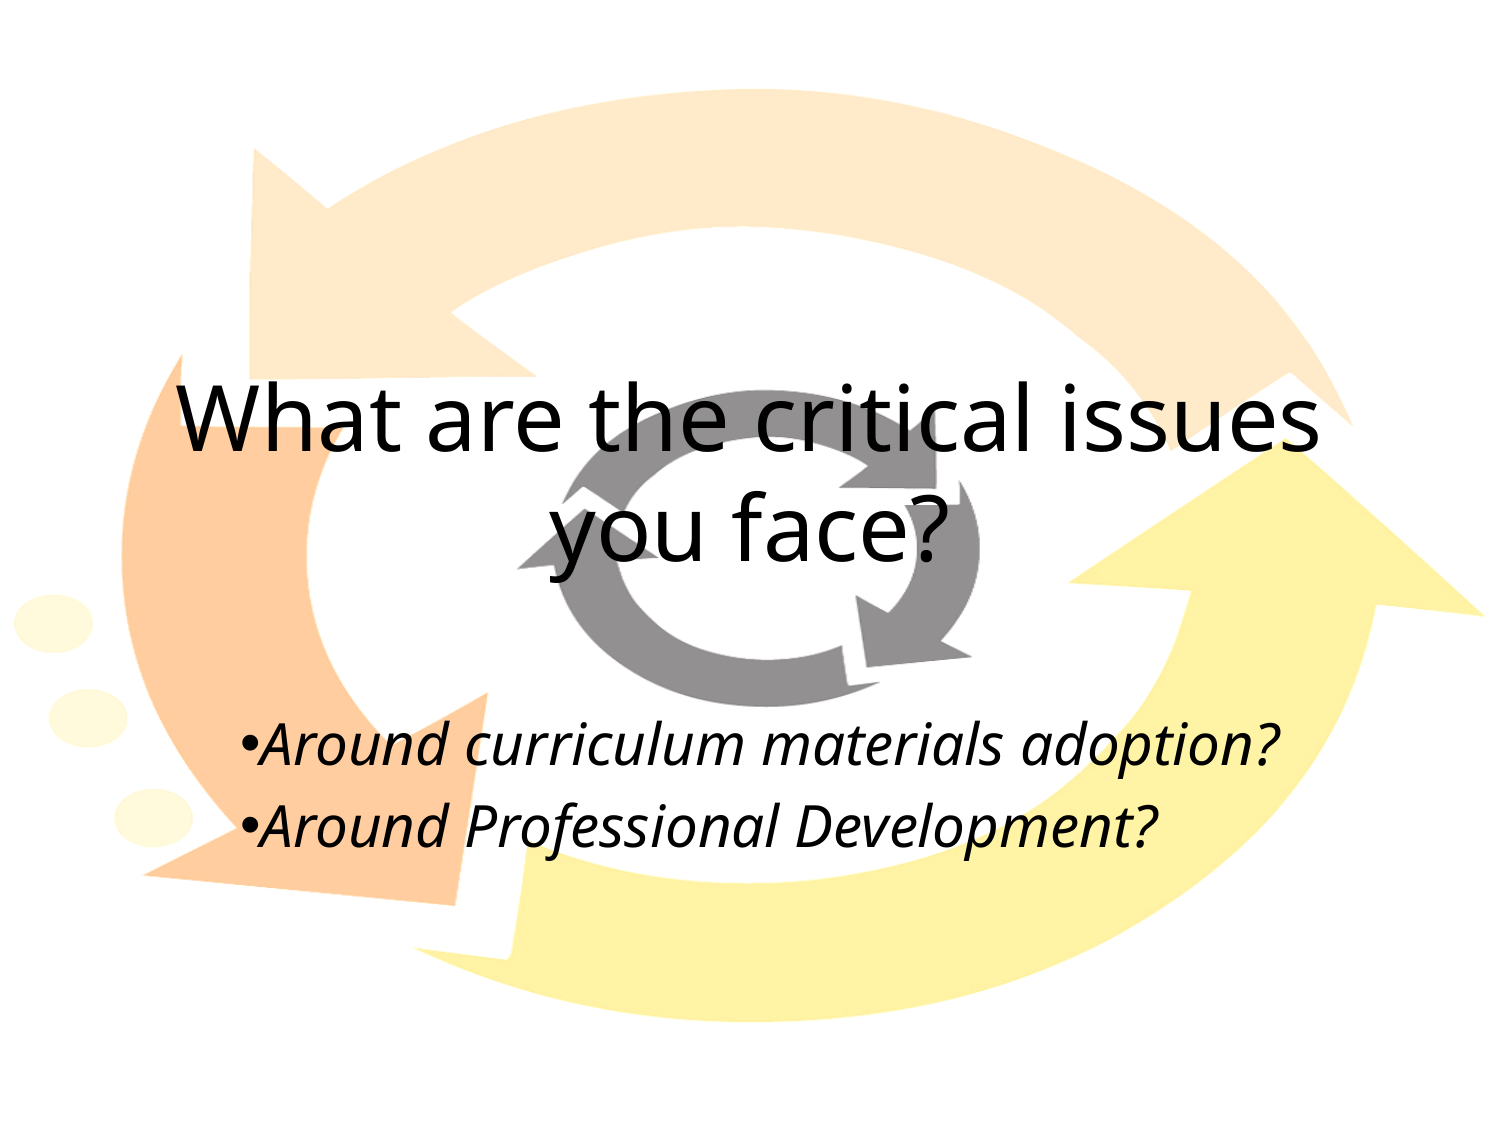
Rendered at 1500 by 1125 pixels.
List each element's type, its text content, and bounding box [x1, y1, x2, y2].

subtitle Around curriculum materials adoption? Around Professional Development? [224, 699, 1338, 988]
title What are the critical issues you face? [112, 349, 1388, 591]
